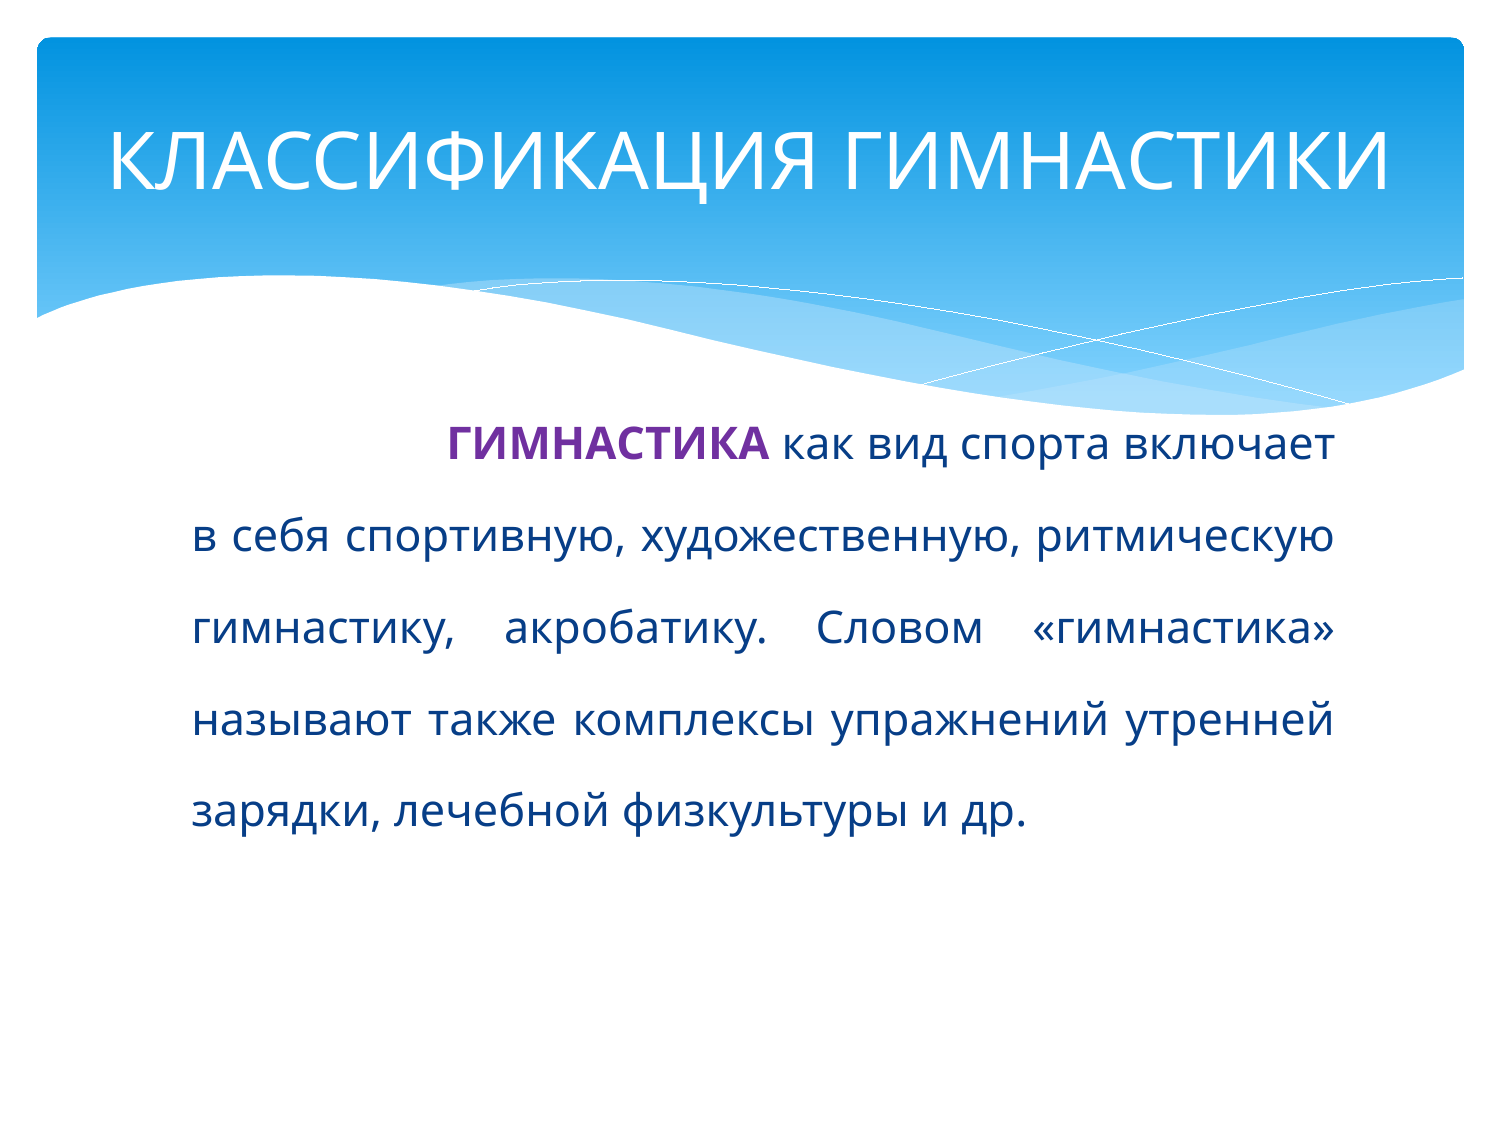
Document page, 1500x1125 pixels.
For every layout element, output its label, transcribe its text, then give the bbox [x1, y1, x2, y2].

title КЛАССИФИКАЦИЯ ГИМНАСТИКИ [75, 55, 1425, 261]
list ГИМНАСТИКА как вид спорта включает в себя спортивную, художественную, ритмическую гимнастику, акробатику. Словом «гимнастика» называют также комплексы упражнений утренней зарядки, лечебной физкультуры и др. [135, 373, 1352, 940]
